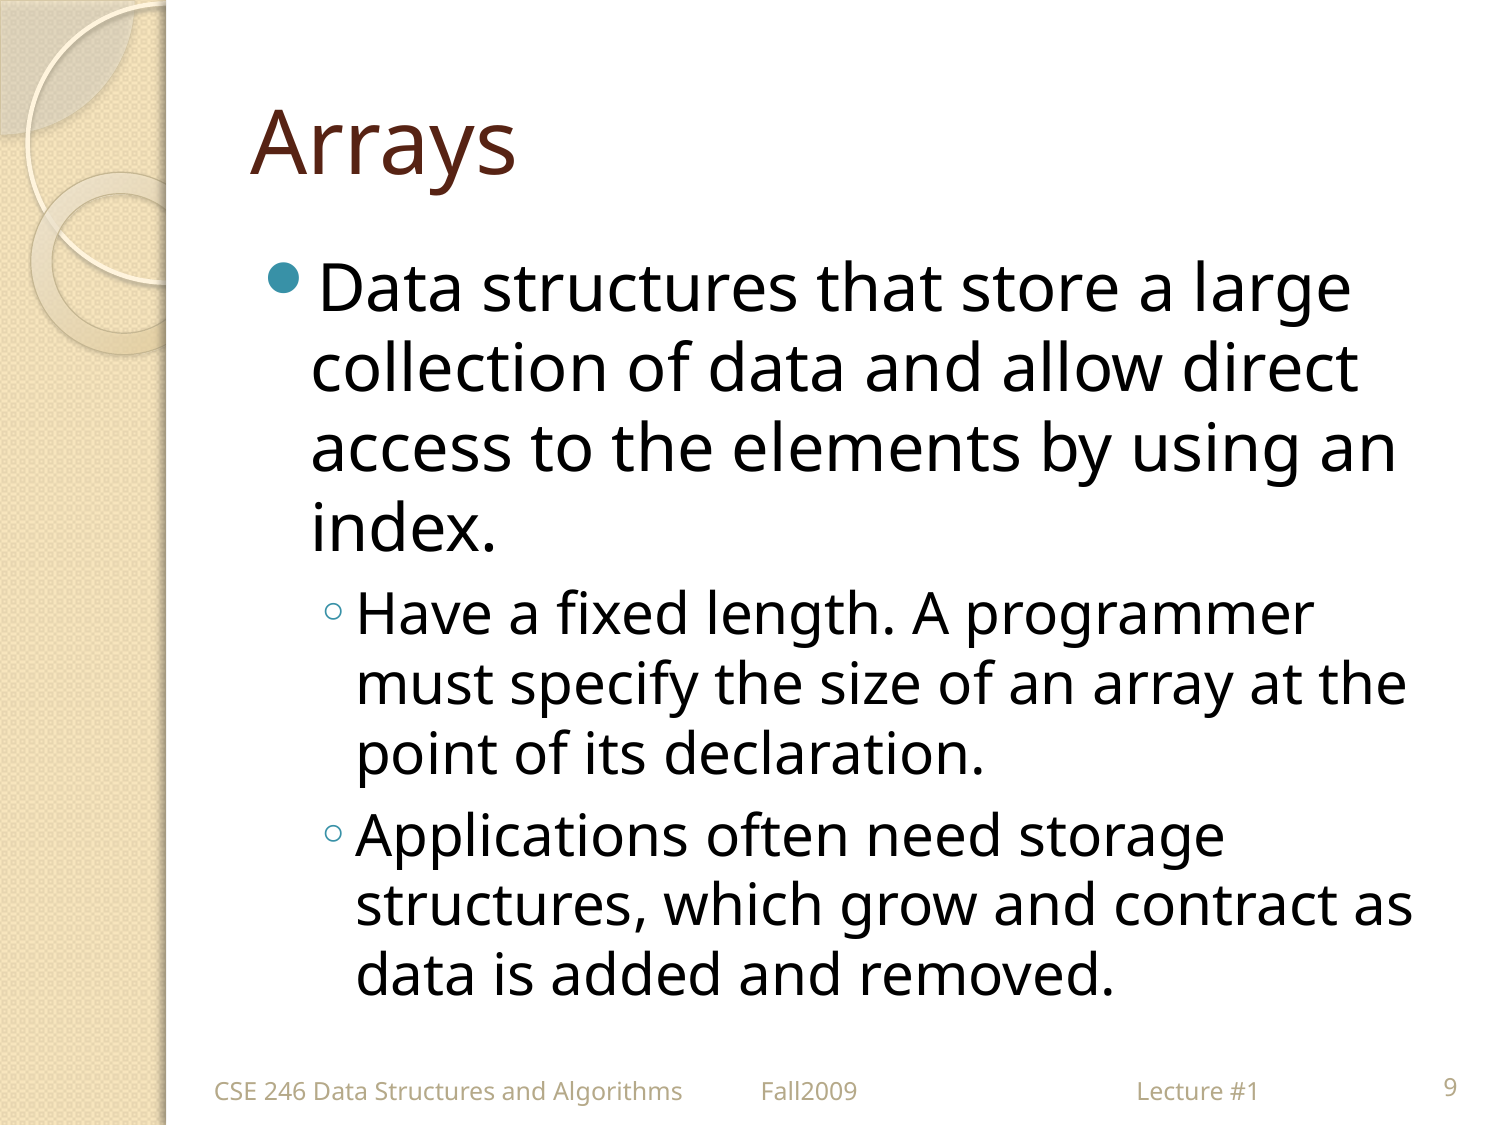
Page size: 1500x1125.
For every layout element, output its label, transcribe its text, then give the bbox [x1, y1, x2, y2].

list Data structures that store a large collection of data and allow direct access to the elements by using an index. Have a fixed length. A programmer must specify the size of an array at the point of its declaration. Applications often need storage structures, which grow and contract as data is added and removed. [235, 237, 1466, 1025]
title Arrays [235, 45, 1466, 233]
slide_number 9 [1413, 1034, 1488, 1113]
footer CSE 246 Data Structures and Algorithms Fall2009 Lecture #1 [199, 1034, 1413, 1113]
